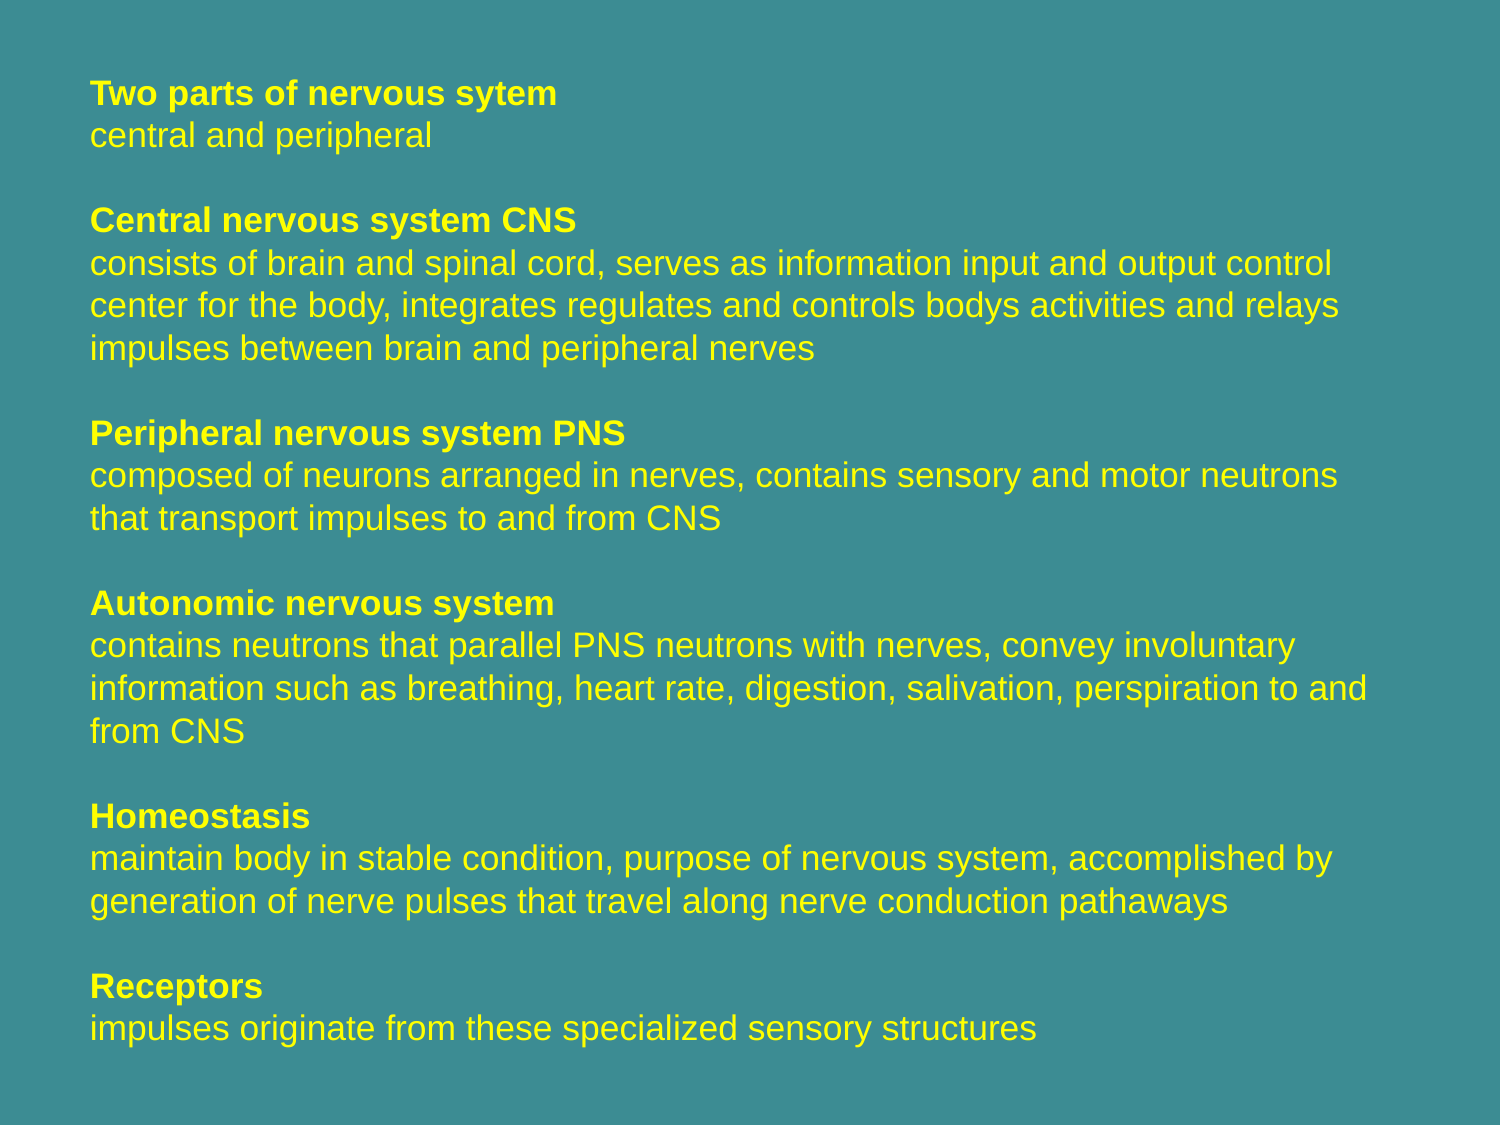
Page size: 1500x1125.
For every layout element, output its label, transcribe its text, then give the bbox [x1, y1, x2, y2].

text_box Two parts of nervous sytem central and peripheral Central nervous system CNS consists of brain and spinal cord, serves as information input and output control center for the body, integrates regulates and controls bodys activities and relays impulses between brain and peripheral nerves Peripheral nervous system PNS composed of neurons arranged in nerves, contains sensory and motor neutrons that transport impulses to and from CNS Autonomic nervous system contains neutrons that parallel PNS neutrons with nerves, convey involuntary information such as breathing, heart rate, digestion, salivation, perspiration to and from CNS Homeostasis maintain body in stable condition, purpose of nervous system, accomplished by generation of nerve pulses that travel along nerve conduction pathaways Receptors impulses originate from these specialized sensory structures [74, 62, 1413, 1098]
